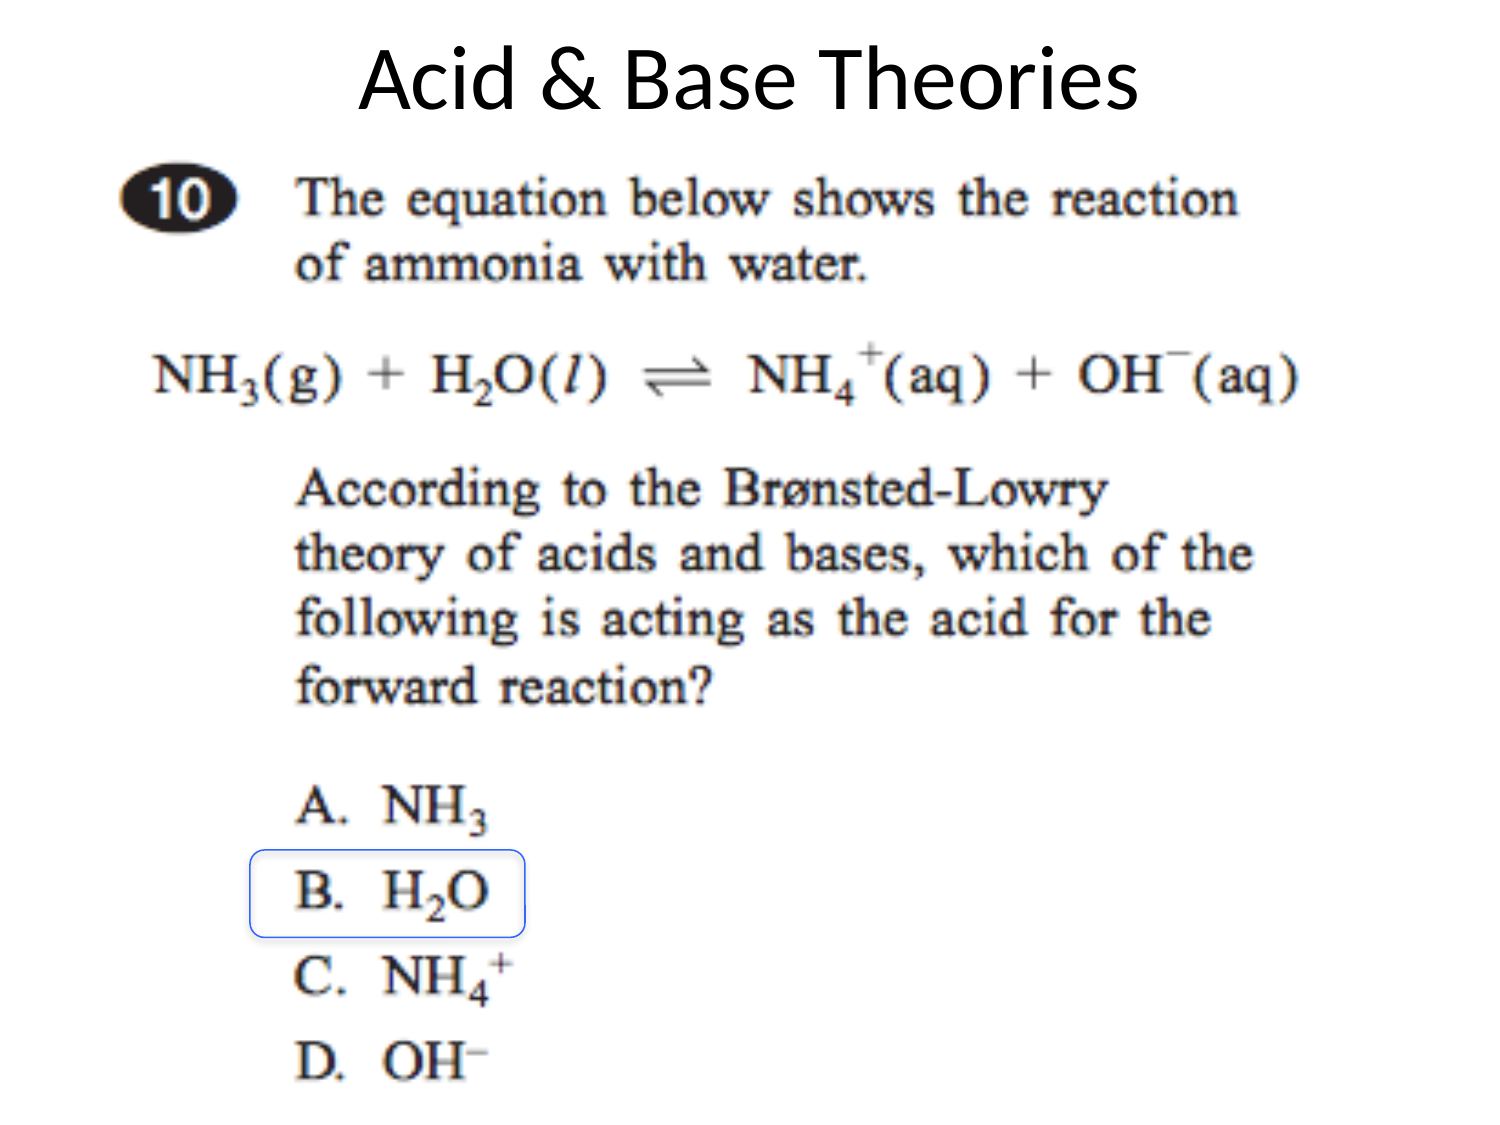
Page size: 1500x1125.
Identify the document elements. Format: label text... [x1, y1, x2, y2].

title Acid & Base Theories [75, 0, 1425, 122]
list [0, 124, 1500, 1125]
